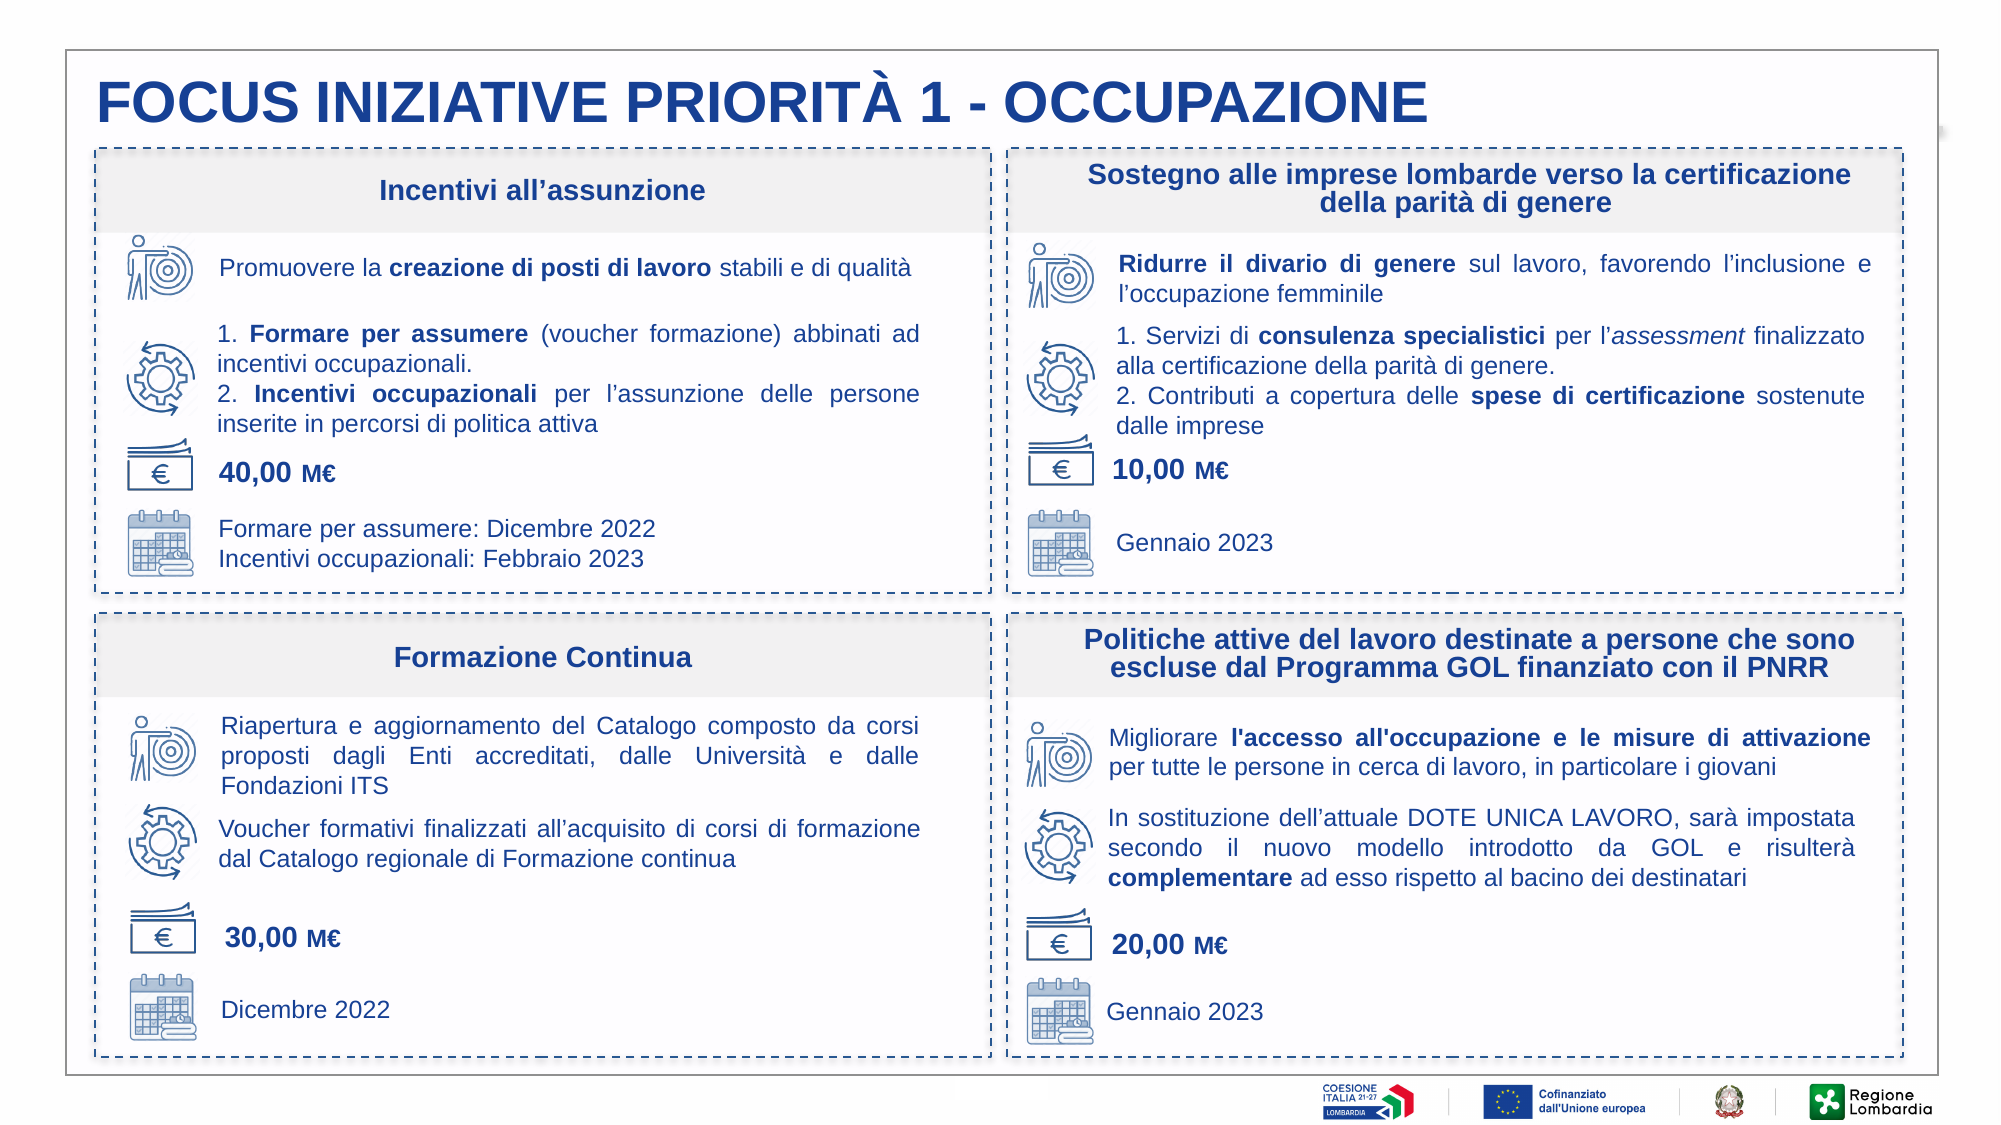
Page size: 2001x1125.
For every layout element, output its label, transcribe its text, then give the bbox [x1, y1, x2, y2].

text_box [1006, 148, 1903, 593]
text_box 30,00 M€ [210, 911, 363, 962]
text_box 1. Formare per assumere (voucher formazione) abbinati ad incentivi occupazionali. 2. Incentivi occupazionali per l’assunzione delle persone inserite in percorsi di politica attiva [202, 310, 936, 445]
text_box Formazione Continua [260, 637, 826, 681]
text_box Promuovere la creazione di posti di lavoro stabili e di qualità [211, 244, 927, 290]
text_box [94, 148, 992, 593]
text_box Dicembre 2022 [206, 985, 856, 1031]
text_box Formare per assumere: Dicembre 2022 Incentivi occupazionali: Febbraio 2023 [203, 505, 853, 580]
text_box [1006, 612, 1903, 1058]
text_box Incentivi all’assunzione [260, 170, 826, 214]
text_box [94, 612, 992, 1058]
picture [0, 0, 2001, 1125]
text_box FOCUS INIZIATIVE PRIORITÀ 1 - OCCUPAZIONE [88, 56, 1599, 142]
text_box Riapertura e aggiornamento del Catalogo composto da corsi proposti dagli Enti accreditati, dalle Università e dalle Fondazioni ITS [213, 702, 929, 804]
text_box 40,00 M€ [204, 441, 359, 496]
text_box Voucher formativi finalizzati all’acquisito di corsi di formazione dal Catalogo regionale di Formazione continua [203, 804, 937, 880]
